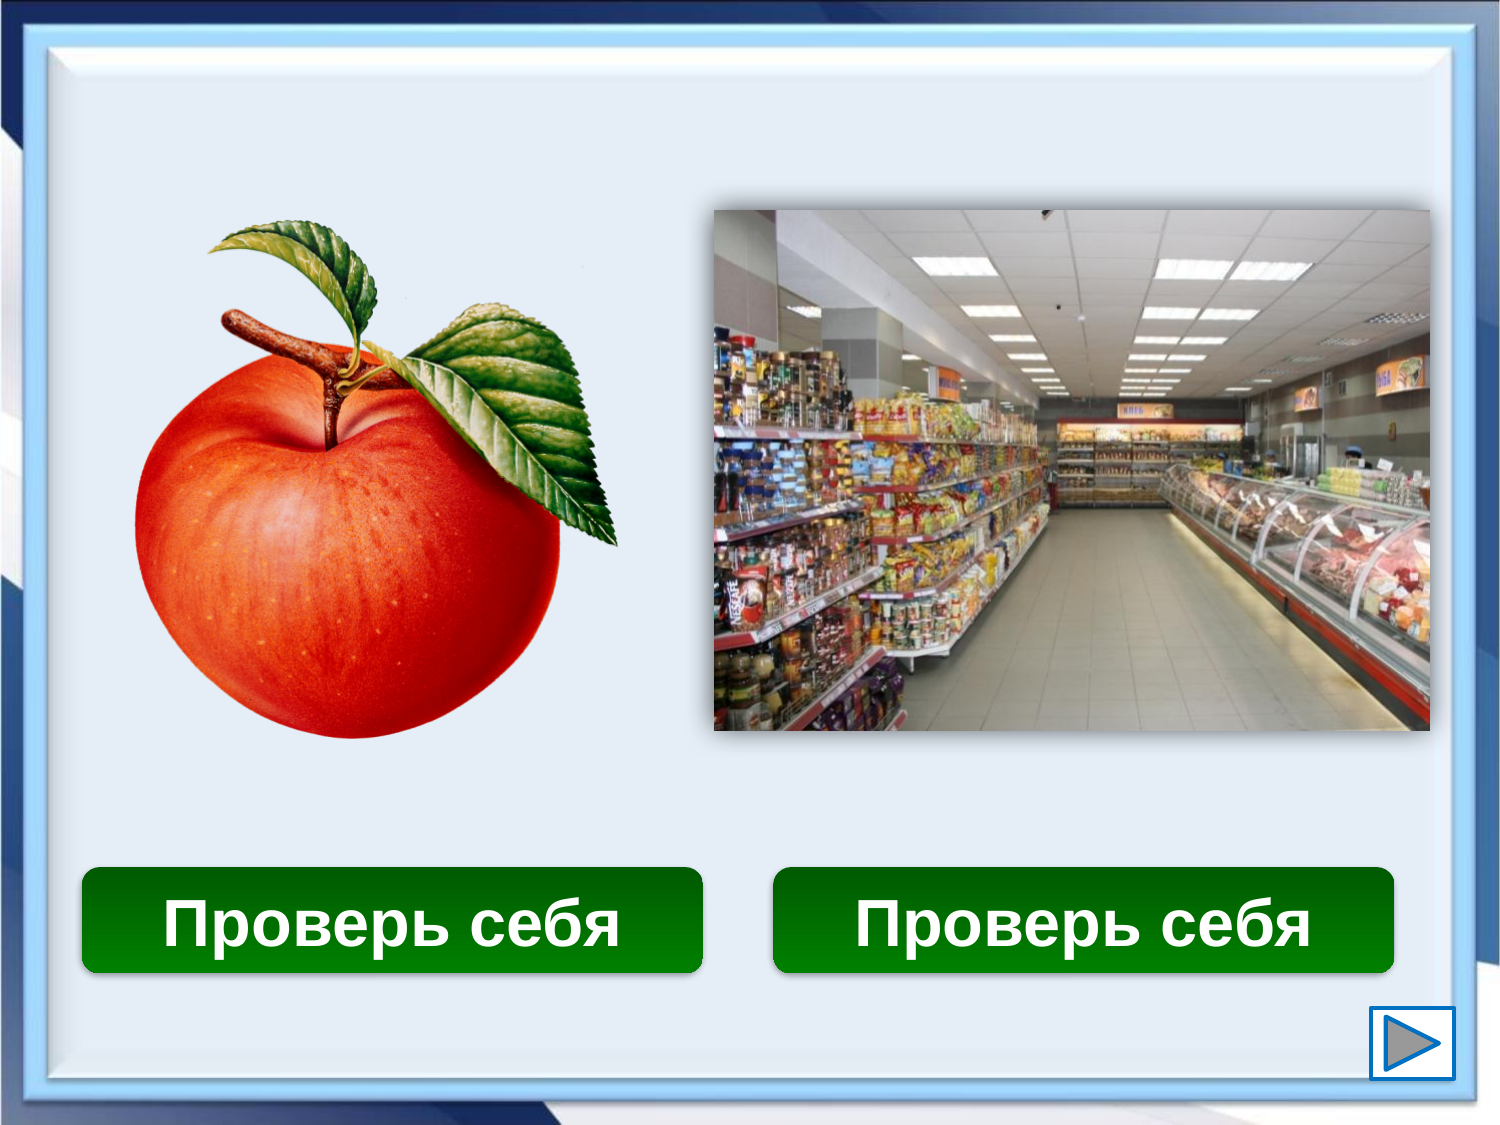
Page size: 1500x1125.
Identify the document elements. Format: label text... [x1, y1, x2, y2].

text_box Проверь себя [79, 865, 706, 976]
picture [0, 0, 1500, 1125]
text_box Проверь себя [771, 865, 1397, 976]
text_box [1369, 1006, 1456, 1081]
